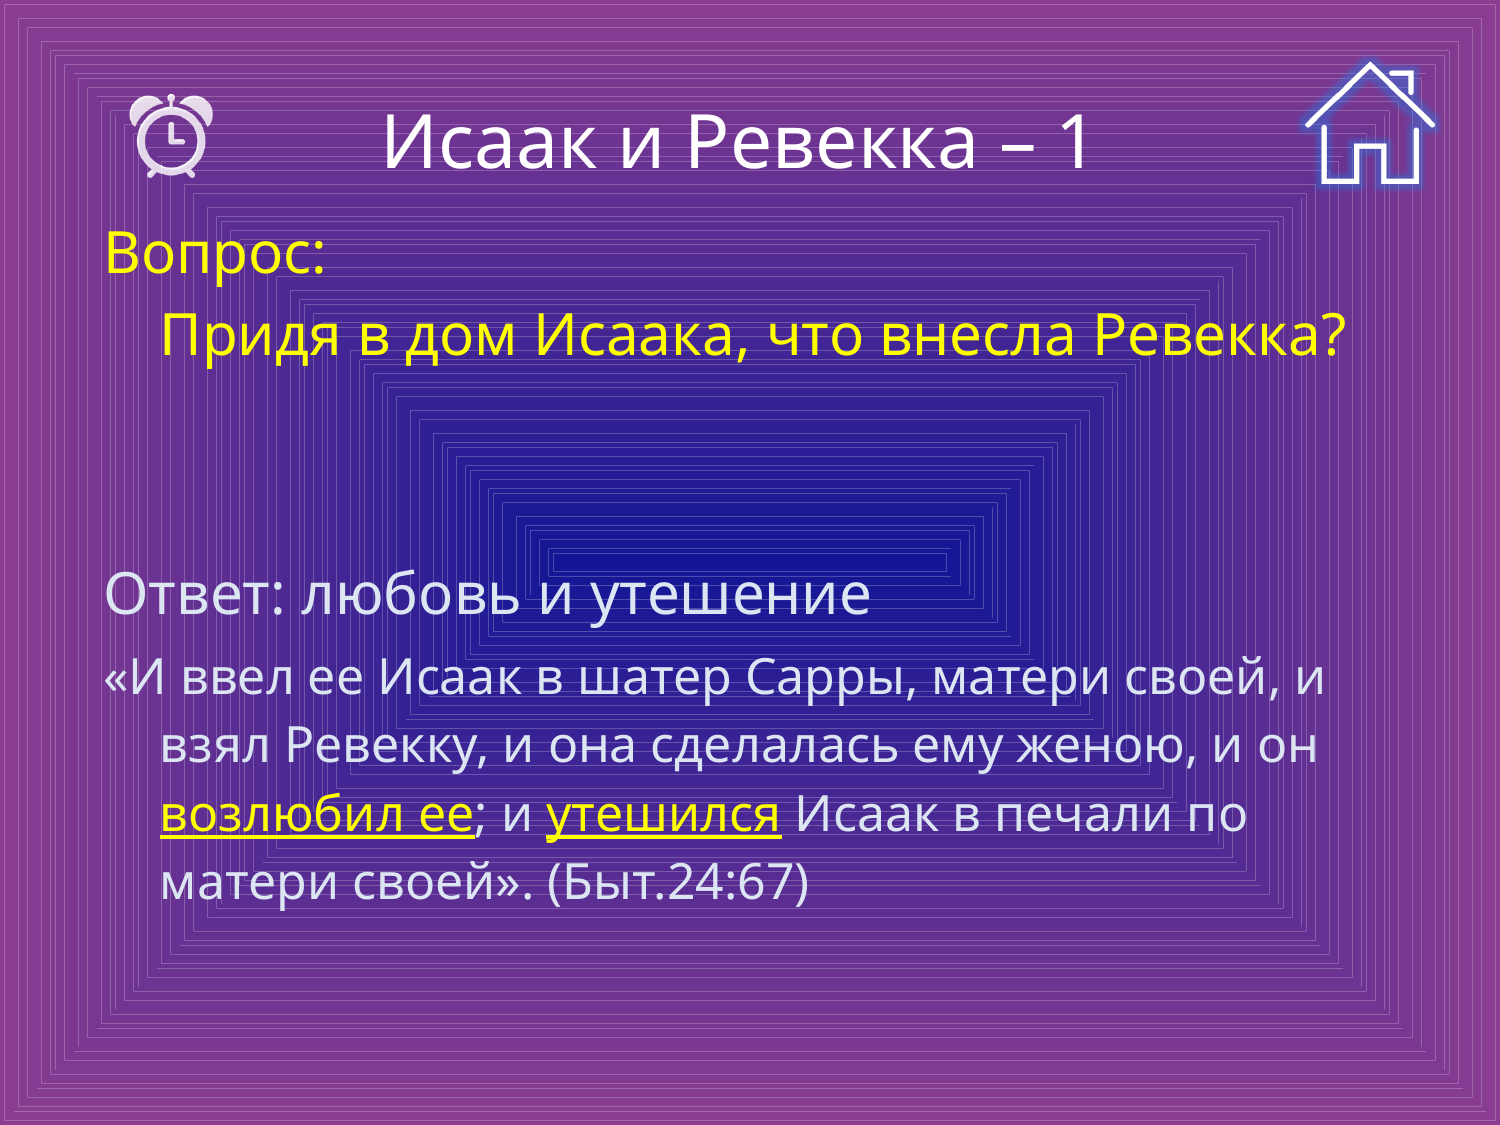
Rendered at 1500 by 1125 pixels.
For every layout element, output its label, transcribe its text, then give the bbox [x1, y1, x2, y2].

list Ответ: любовь и утешение «И ввел ее Исаак в шатер Сарры, матери своей, и взял Ревекку, и она сделалась ему женою, и он возлюбил ее; и утешился Исаак в печали по матери своей». (Быт.24:67) [88, 538, 1425, 1029]
title Исаак и Ревекка – 1 [75, 45, 1425, 233]
picture [123, 89, 219, 185]
picture [1304, 54, 1435, 184]
list Вопрос: Придя в дом Исаака, что внесла Ревекка? [88, 208, 1437, 457]
